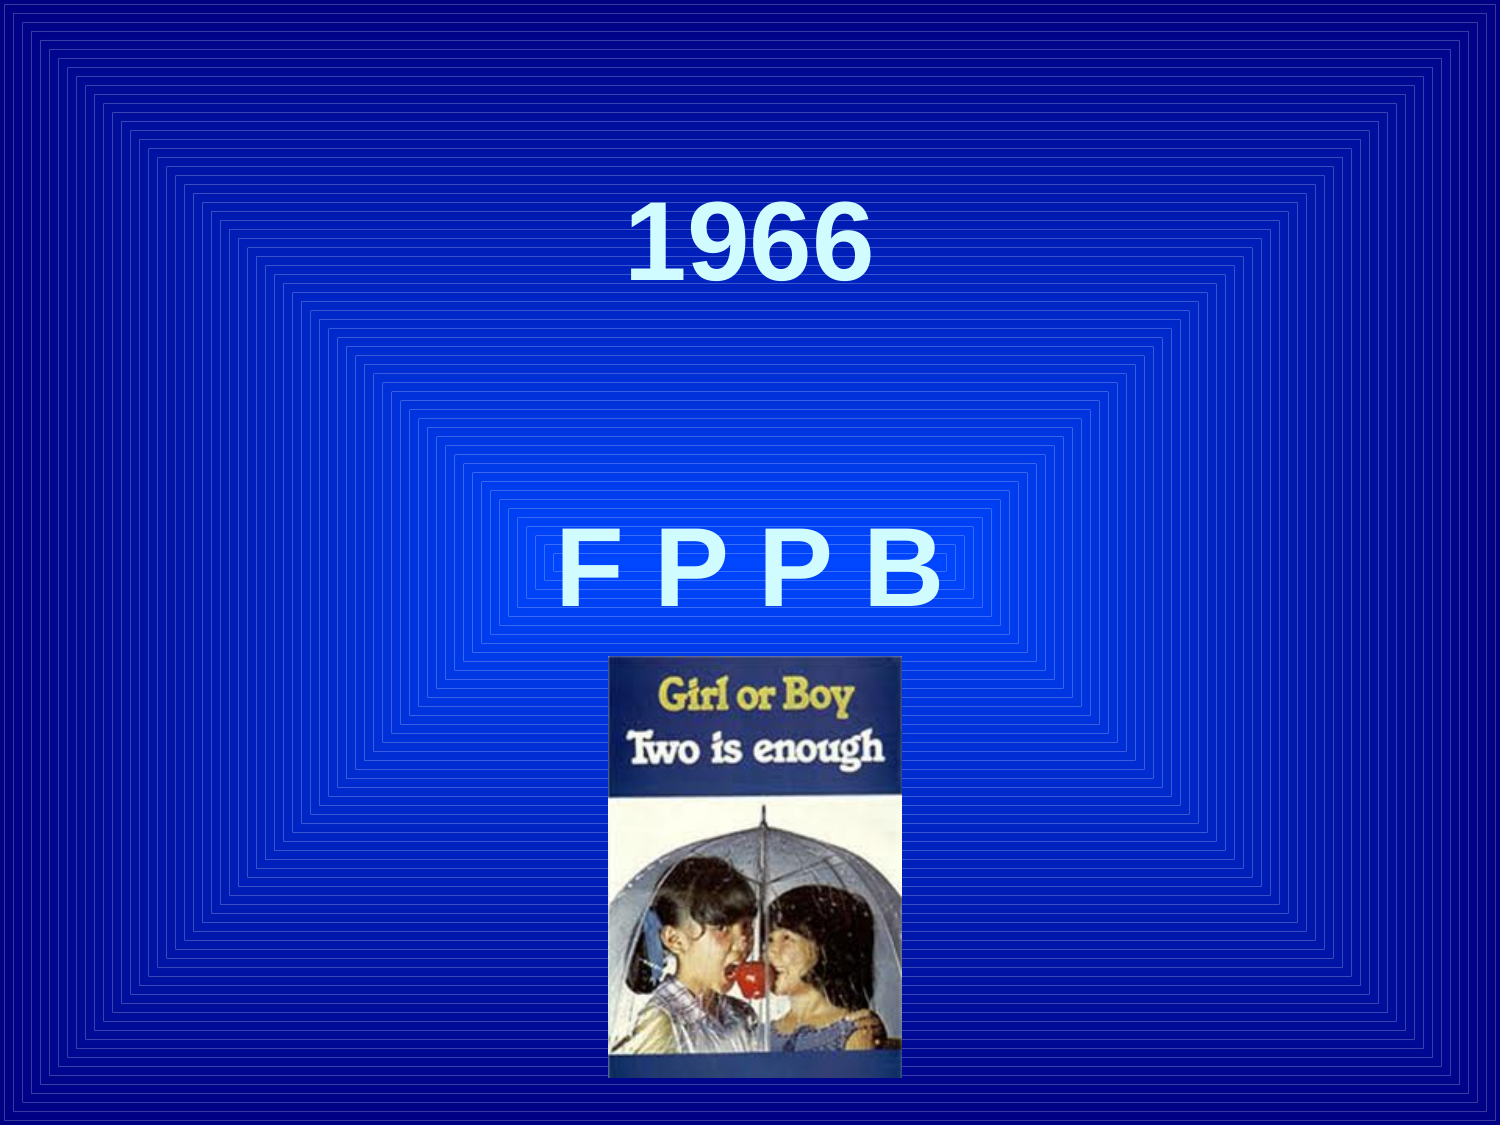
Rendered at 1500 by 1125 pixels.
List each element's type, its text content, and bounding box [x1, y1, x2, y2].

text_box F P P B [539, 486, 960, 637]
text_box 1966 [584, 160, 915, 311]
picture [607, 656, 903, 1078]
